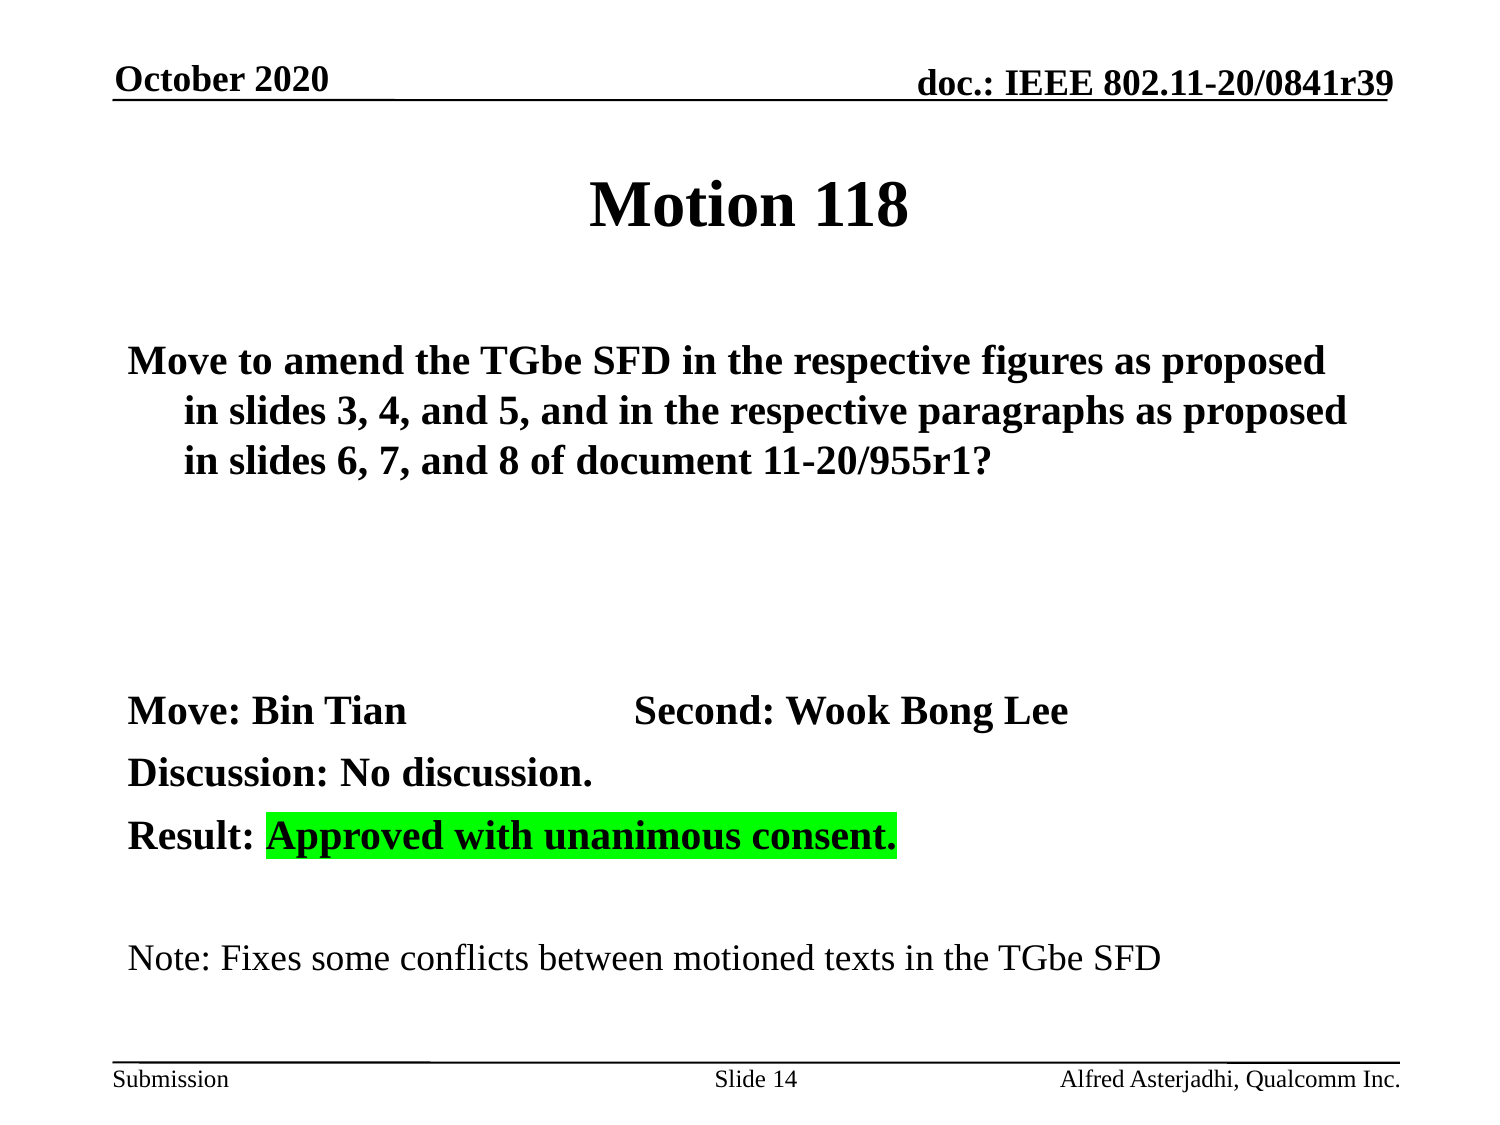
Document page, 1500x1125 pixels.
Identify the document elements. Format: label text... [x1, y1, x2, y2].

title Motion 118 [112, 112, 1388, 288]
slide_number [114, 54, 423, 100]
slide_number Slide 14 [712, 1061, 800, 1123]
list Move to amend the TGbe SFD in the respective figures as proposed in slides 3, 4, and 5, and in the respective paragraphs as proposed in slides 6, 7, and 8 of document 11-20/955r1? Move: Bin Tian Second: Wook Bong Lee Discussion: No discussion. Result: Approved with unanimous consent. Note: Fixes some conflicts between motioned texts in the TGbe SFD [112, 324, 1388, 1063]
footer Alfred Asterjadhi, Qualcomm Inc. [878, 1061, 1402, 1093]
